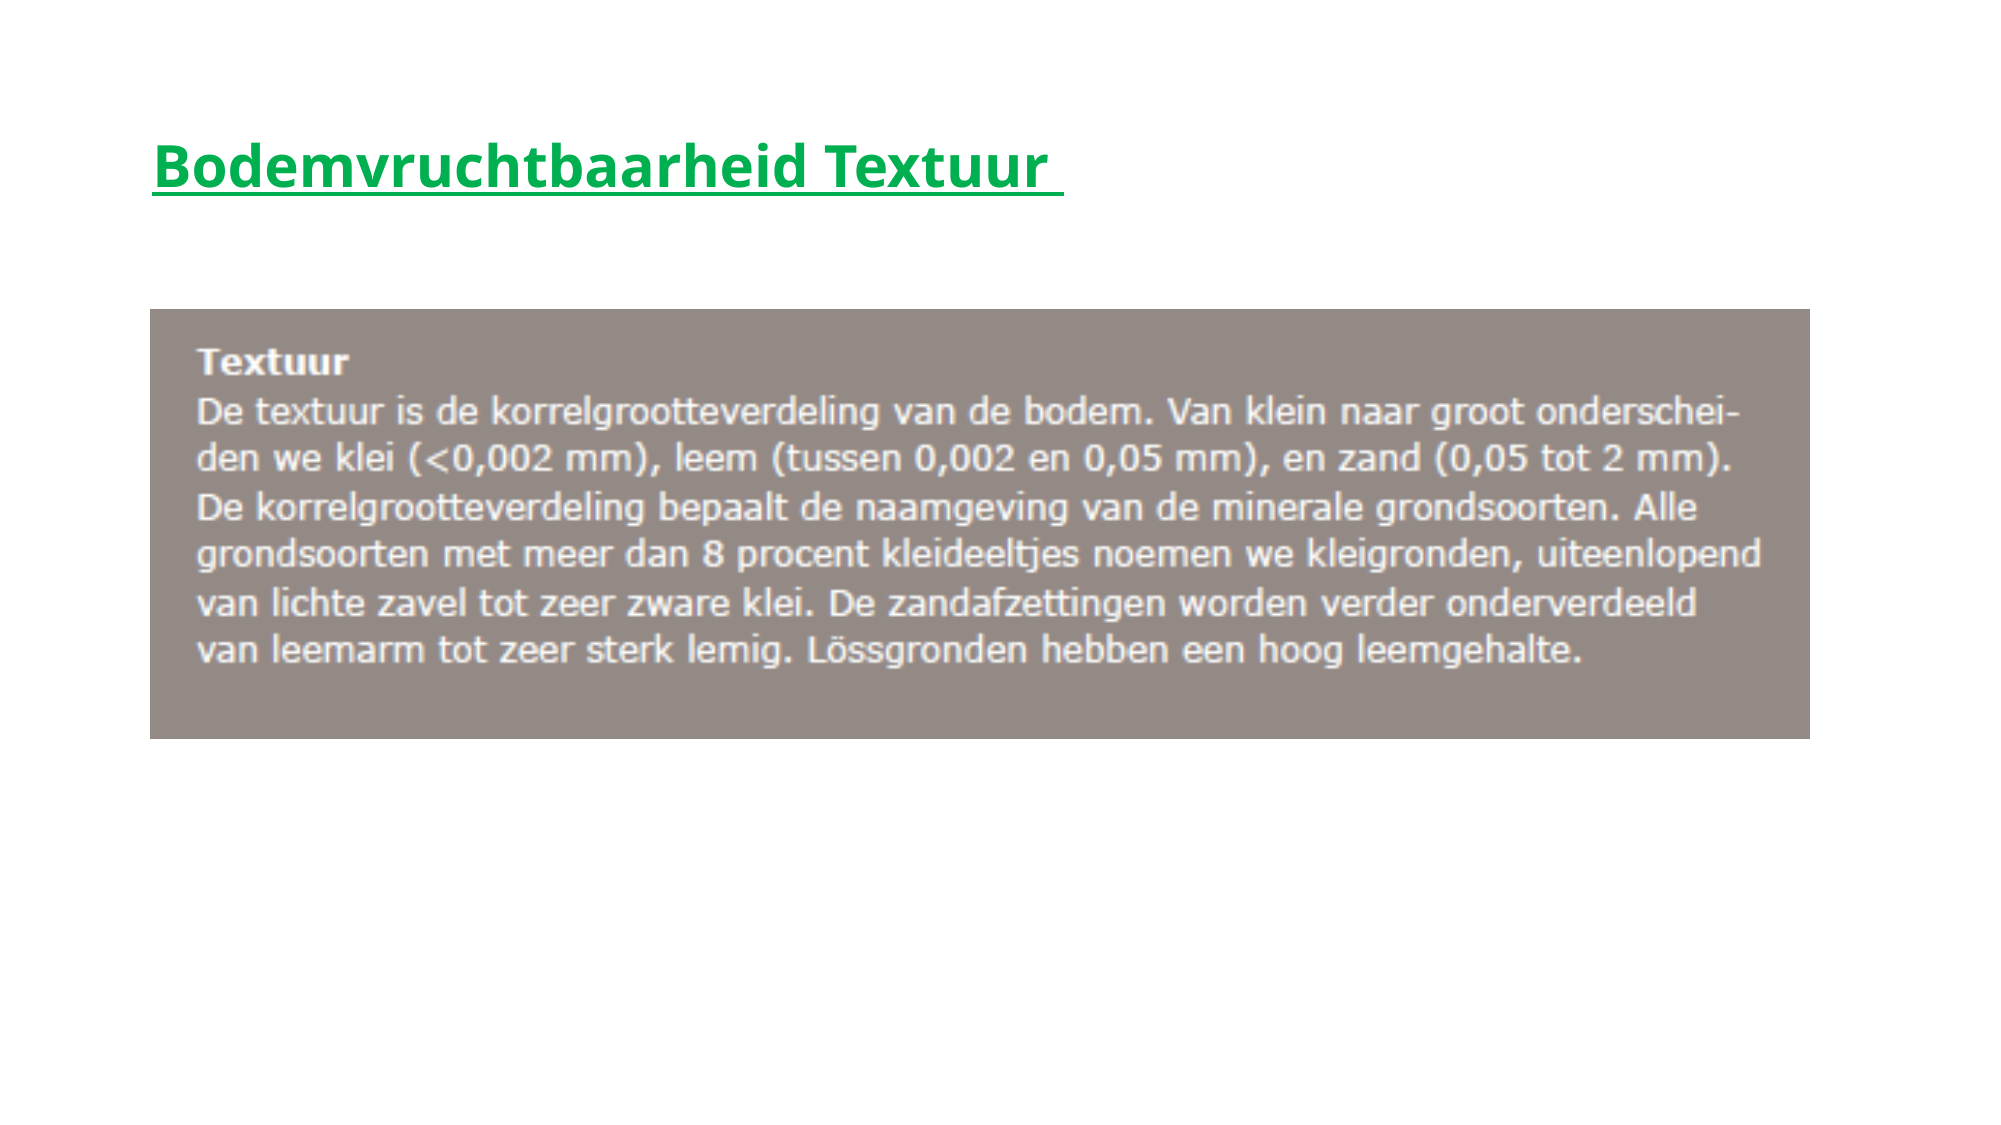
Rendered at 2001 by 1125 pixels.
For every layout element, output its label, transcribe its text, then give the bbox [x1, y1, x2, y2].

title Bodemvruchtbaarheid Textuur [137, 59, 1863, 278]
picture [150, 309, 1810, 739]
